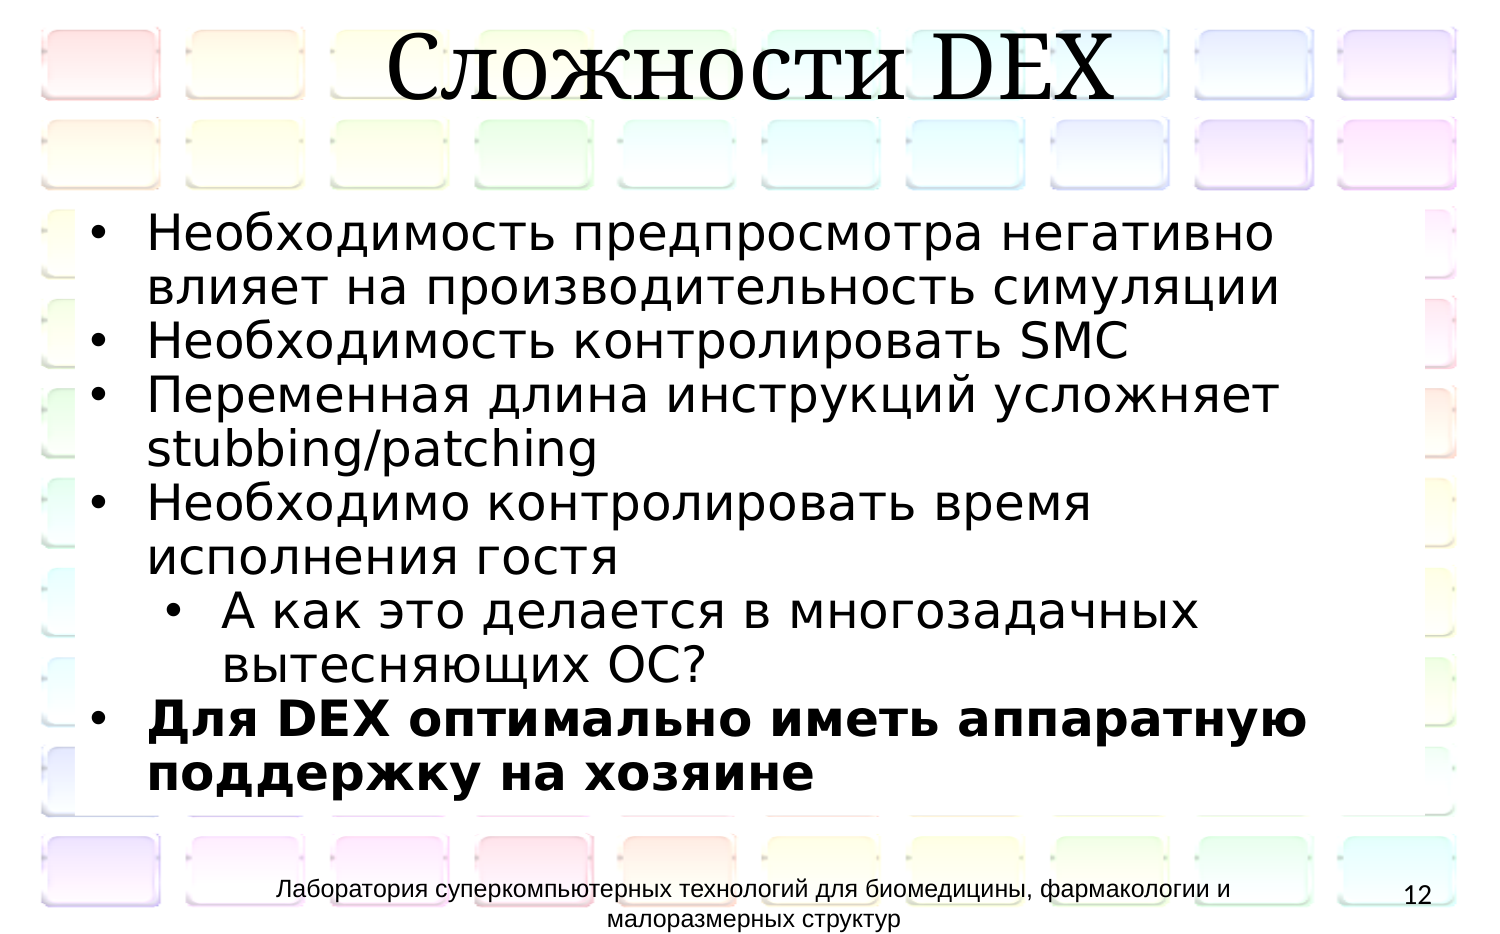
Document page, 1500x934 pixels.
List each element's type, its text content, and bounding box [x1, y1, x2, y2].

text_box Лаборатория суперкомпьютерных технологий для биомедицины, фармакологии и малоразмерных структур [171, 864, 1338, 915]
text_box Необходимость предпросмотра негативно влияет на производительность симуляции Необходимость контролировать SMC Переменная длина инструкций усложняет stubbing/patching Необходимо контролировать время исполнения гостя А как это делается в многозадачных вытесняющих ОС? Для DEX оптимально иметь аппаратную поддержку на хозяине [73, 198, 1427, 818]
picture [0, 0, 1500, 934]
text_box 12 [1387, 868, 1473, 918]
text_box Сложности DEX [74, 20, 1425, 105]
